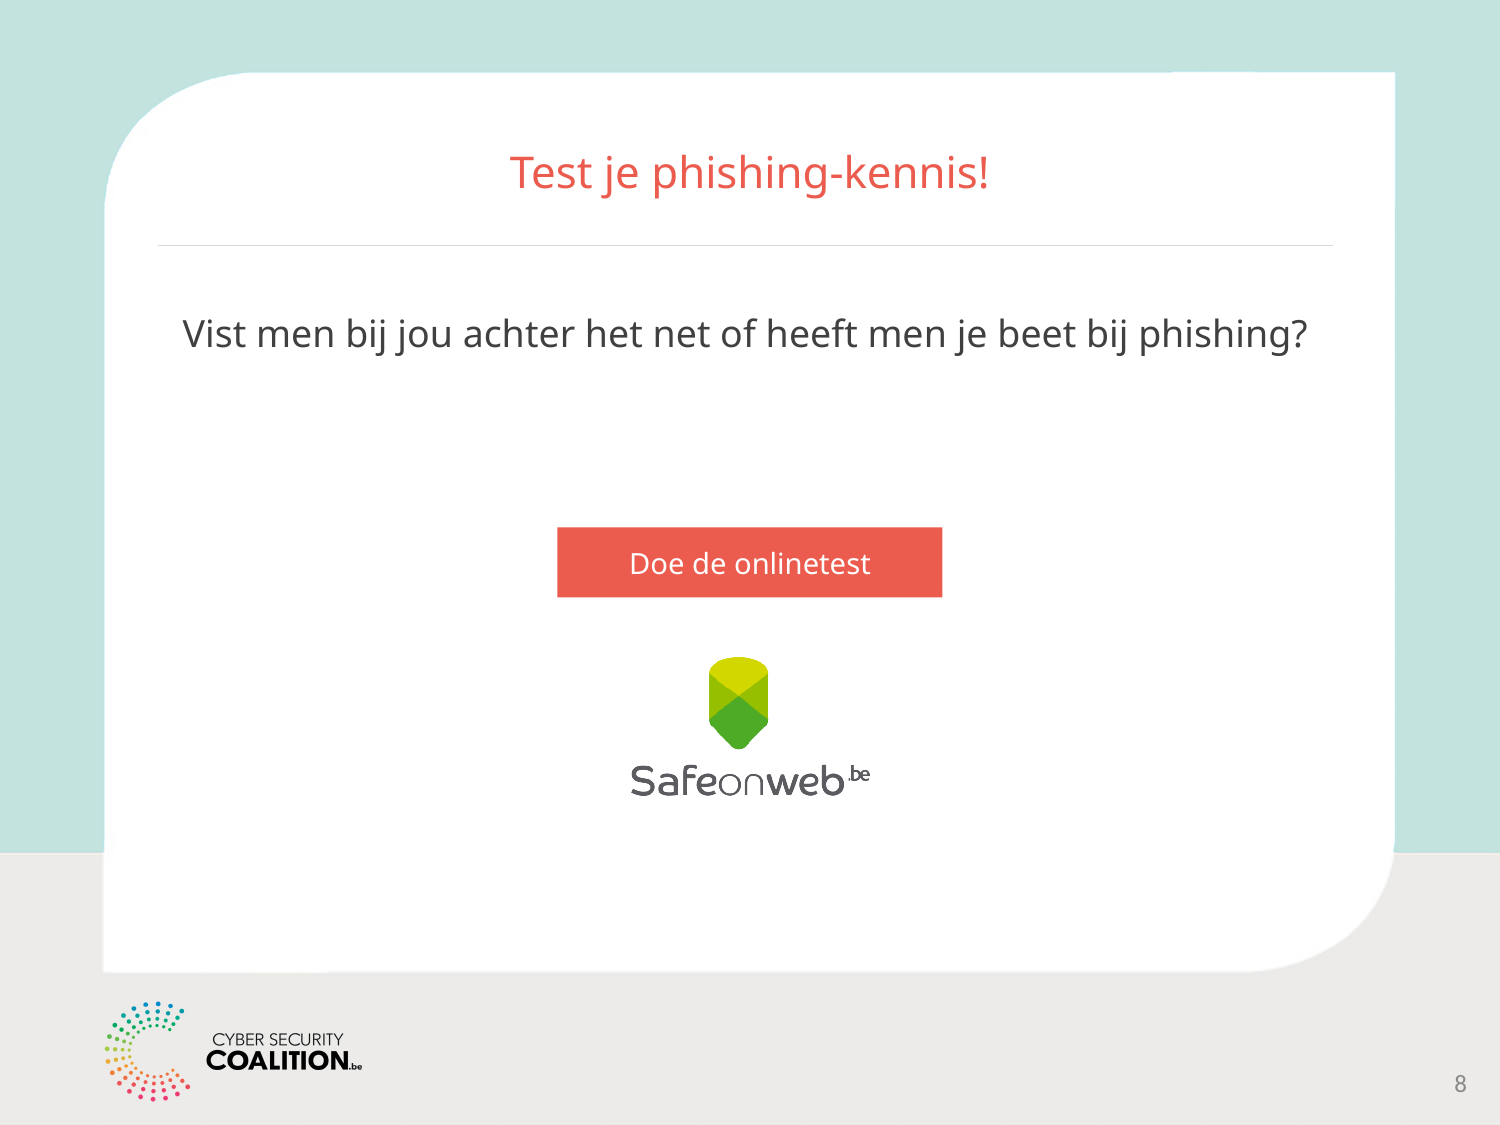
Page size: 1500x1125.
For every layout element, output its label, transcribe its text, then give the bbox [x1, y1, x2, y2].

slide_number 8 [1425, 1052, 1497, 1112]
picture [0, 0, 1500, 1125]
list Vist men bij jou achter het net of heeft men je beet bij phishing? [158, 302, 1334, 911]
title Test je phishing-kennis! [261, 77, 1239, 265]
text_box Doe de onlinetest [557, 527, 943, 598]
